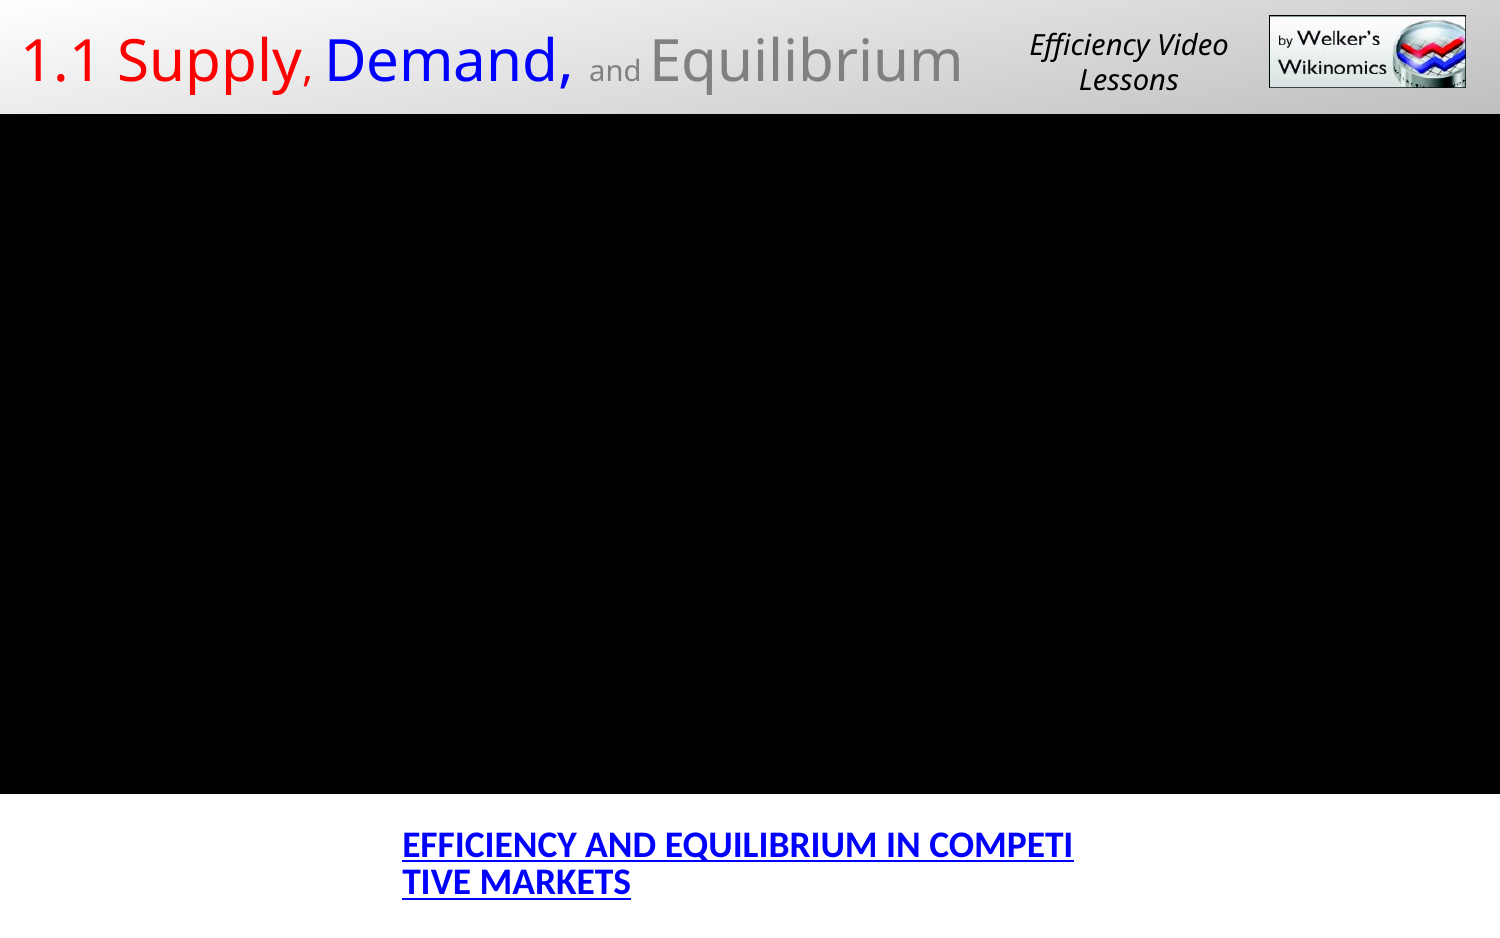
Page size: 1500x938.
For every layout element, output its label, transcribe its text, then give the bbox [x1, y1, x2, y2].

picture [0, 114, 1500, 794]
text_box EFFICIENCY AND EQUILIBRIUM IN COMPETITIVE MARKETS [387, 812, 1100, 873]
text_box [0, 0, 1500, 113]
